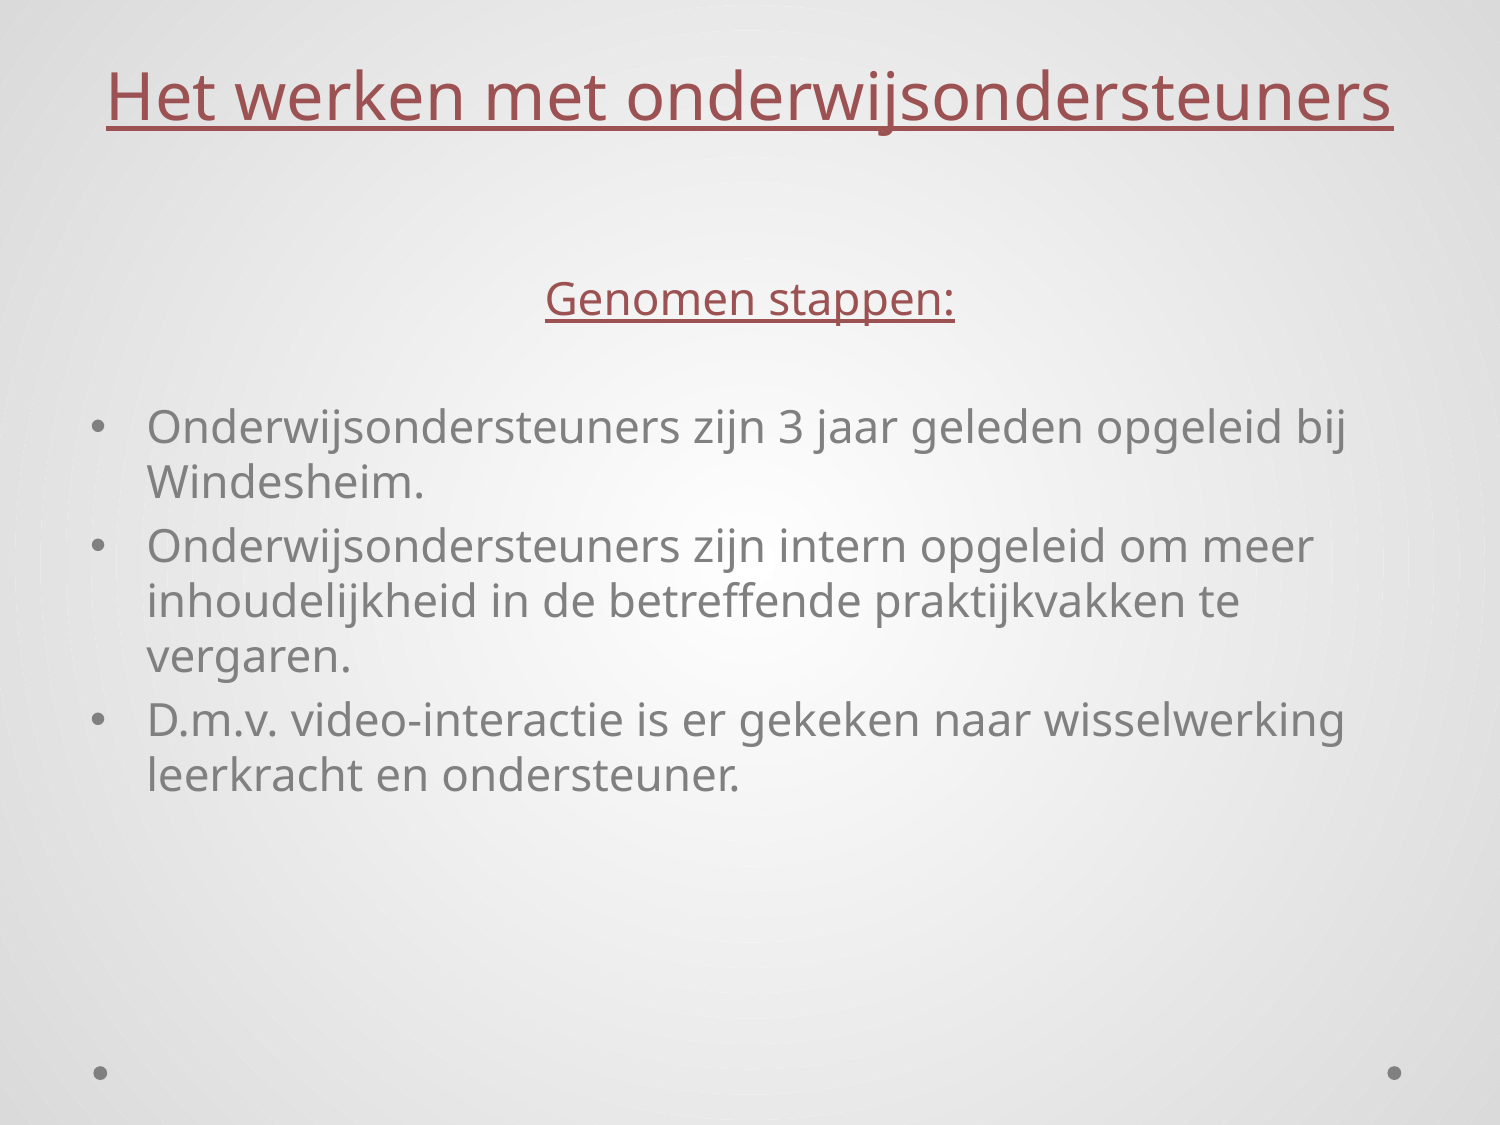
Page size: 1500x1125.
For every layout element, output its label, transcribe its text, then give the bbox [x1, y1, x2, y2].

title Het werken met onderwijsondersteuners [75, 0, 1425, 262]
list Genomen stappen: Onderwijsondersteuners zijn 3 jaar geleden opgeleid bij Windesheim. Onderwijsondersteuners zijn intern opgeleid om meer inhoudelijkheid in de betreffende praktijkvakken te vergaren. D.m.v. video-interactie is er gekeken naar wisselwerking leerkracht en ondersteuner. [75, 262, 1425, 1005]
